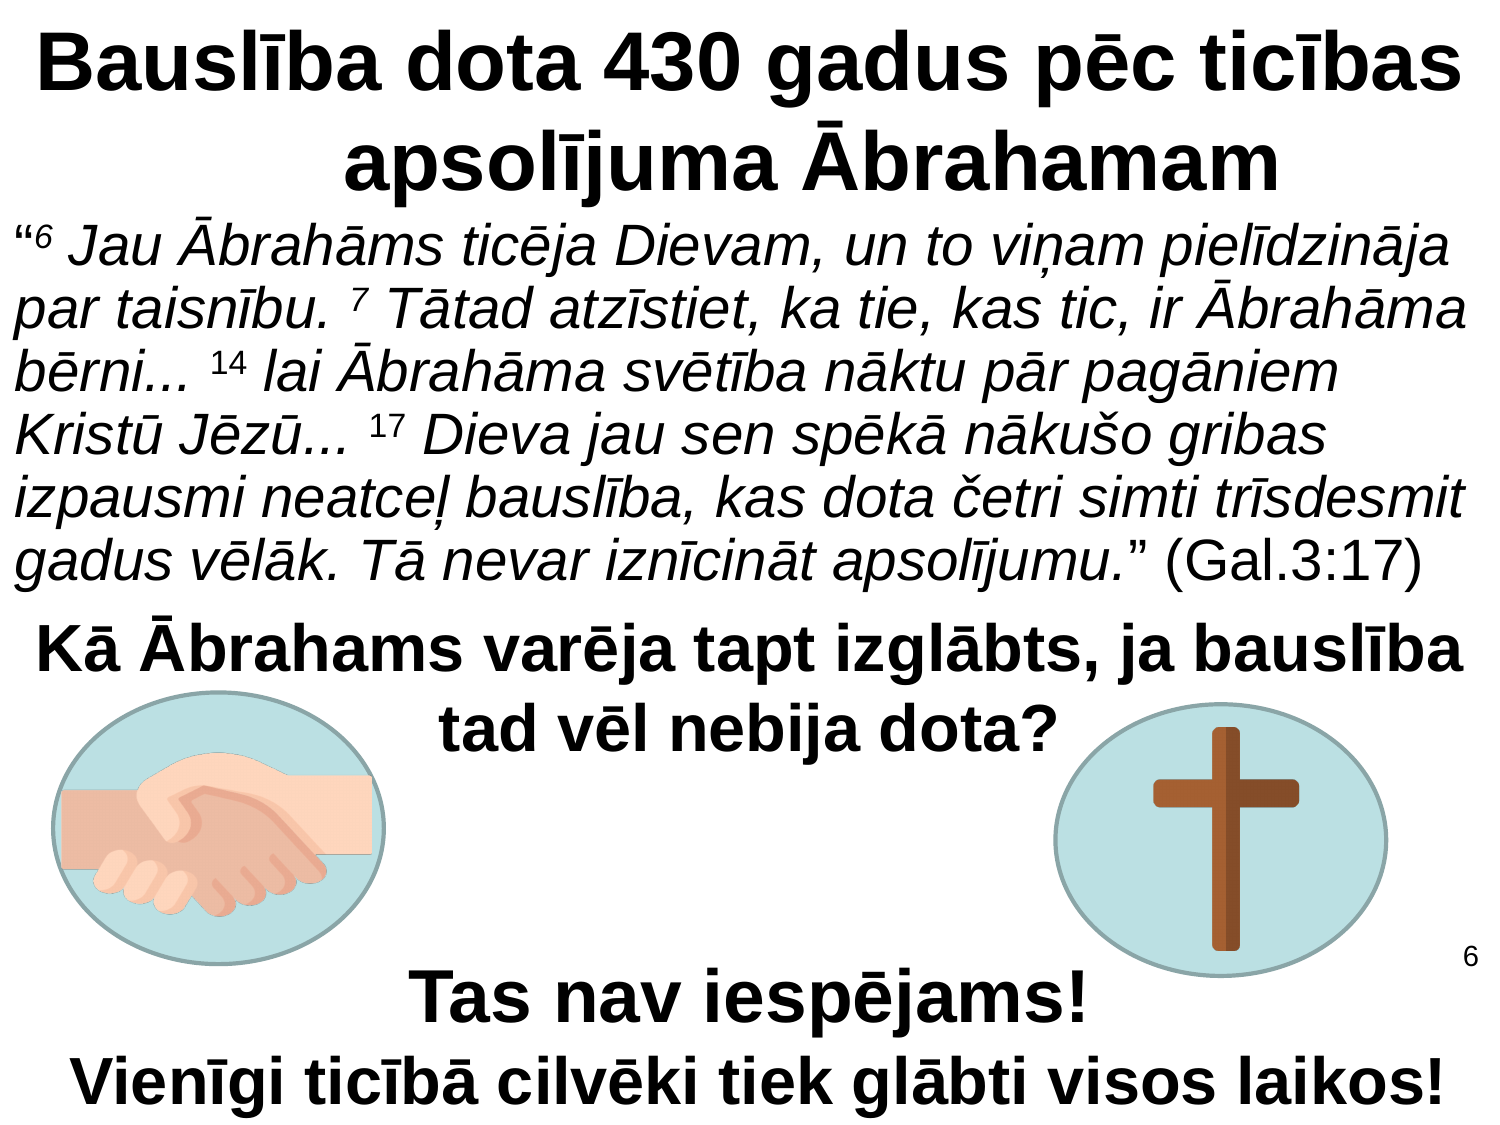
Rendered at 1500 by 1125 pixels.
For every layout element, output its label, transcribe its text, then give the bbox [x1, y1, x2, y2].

text_box “6 Jau Ābrahāms ticēja Dievam, un to viņam pielīdzināja par taisnību. 7 Tātad atzīstiet, ka tie, kas tic, ir Ābrahāma bērni... 14 lai Ābrahāma svētība nāktu pār pagāniem Kristū Jēzū... 17 Dieva jau sen spēkā nākušo gribas izpausmi neatceļ bauslība, kas dota četri simti trīsdesmit gadus vēlāk. Tā nevar iznīcināt apsolījumu.” (Gal.3:17) [0, 208, 1500, 597]
text_box [1126, 702, 1315, 726]
picture [1114, 727, 1338, 951]
title Bauslība dota 430 gadus pēc ticības apsolījuma Ābrahamam [0, 42, 1500, 172]
text_box [1053, 737, 1109, 940]
text_box [372, 773, 386, 884]
slide_number 6 [1343, 929, 1495, 940]
text_box Tas nav iespējams! Vienīgi ticībā cilvēki tiek glābti visos laikos! [0, 940, 1500, 1125]
text_box [1343, 745, 1389, 935]
text_box [50, 781, 61, 876]
text_box Kā Ābrahams varēja tapt izglābts, ja bauslība tad vēl nebija dota? [0, 597, 1500, 773]
picture [62, 678, 372, 990]
